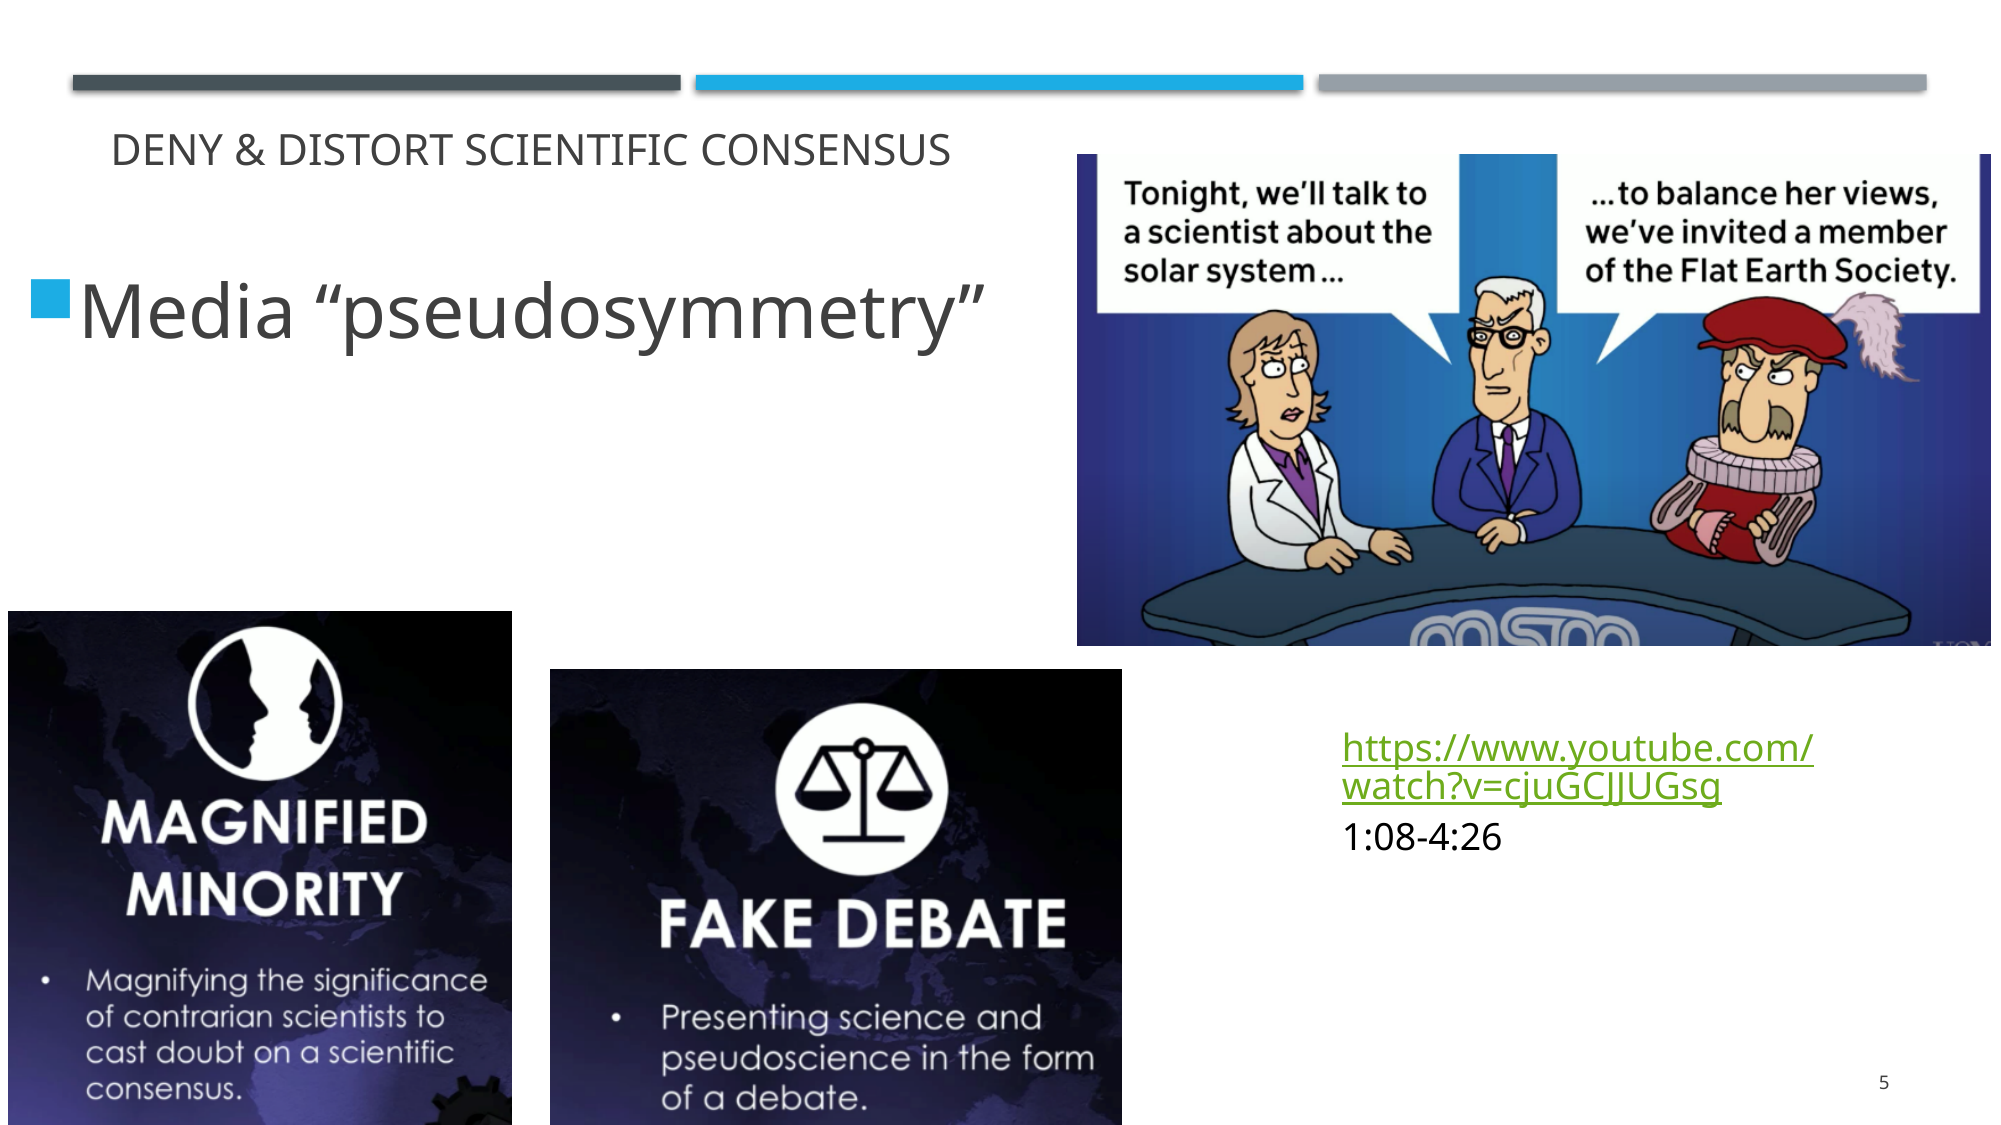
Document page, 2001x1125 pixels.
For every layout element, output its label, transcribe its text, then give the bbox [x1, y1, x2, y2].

picture [1076, 154, 1991, 647]
picture [550, 668, 1123, 1125]
list Media “pseudosymmetry” [8, 181, 1070, 426]
text_box https://www.youtube.com/watch?v=cjuGCJJUGsg 1:08-4:26 [1327, 716, 1831, 828]
slide_number 5 [1732, 1053, 1905, 1114]
picture [8, 610, 513, 1125]
title Deny & Distort Scientific consensus [95, 115, 1905, 181]
